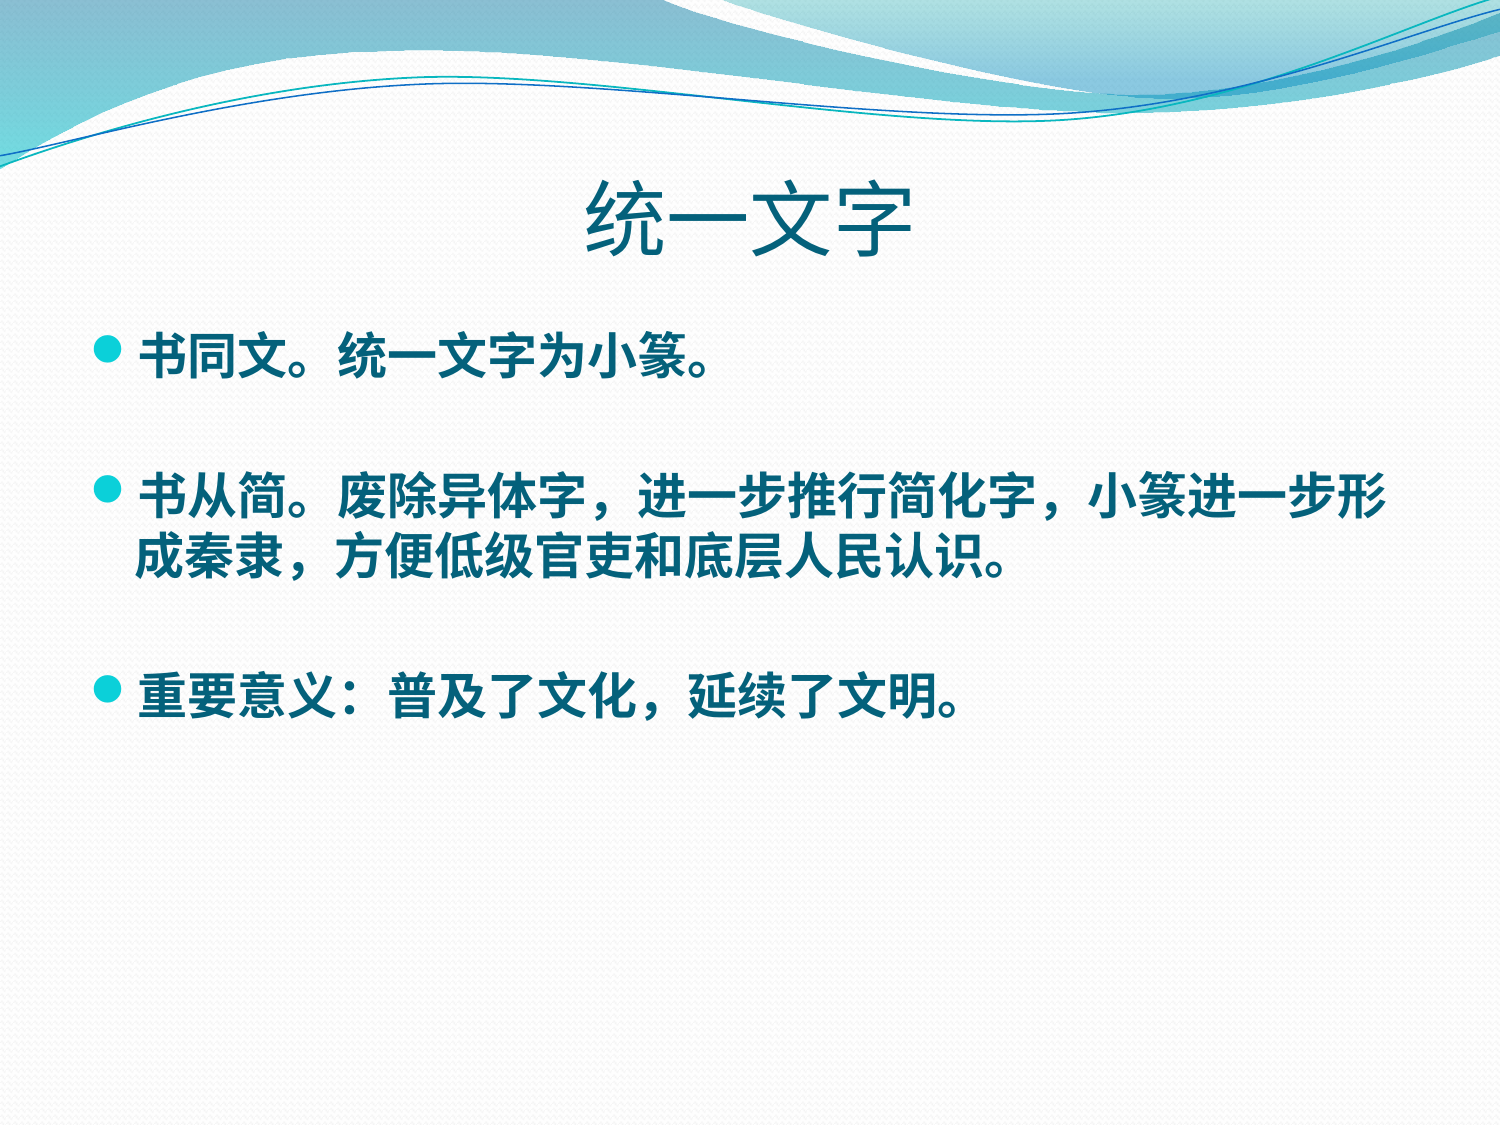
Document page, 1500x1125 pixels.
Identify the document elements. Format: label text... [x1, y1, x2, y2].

list 书同文。统一文字为小篆。 书从简。废除异体字，进一步推行简化字，小篆进一步形成秦隶，方便低级官吏和底层人民认识。 重要意义：普及了文化，延续了文明。 [75, 317, 1425, 1038]
title 统一文字 [75, 115, 1425, 268]
